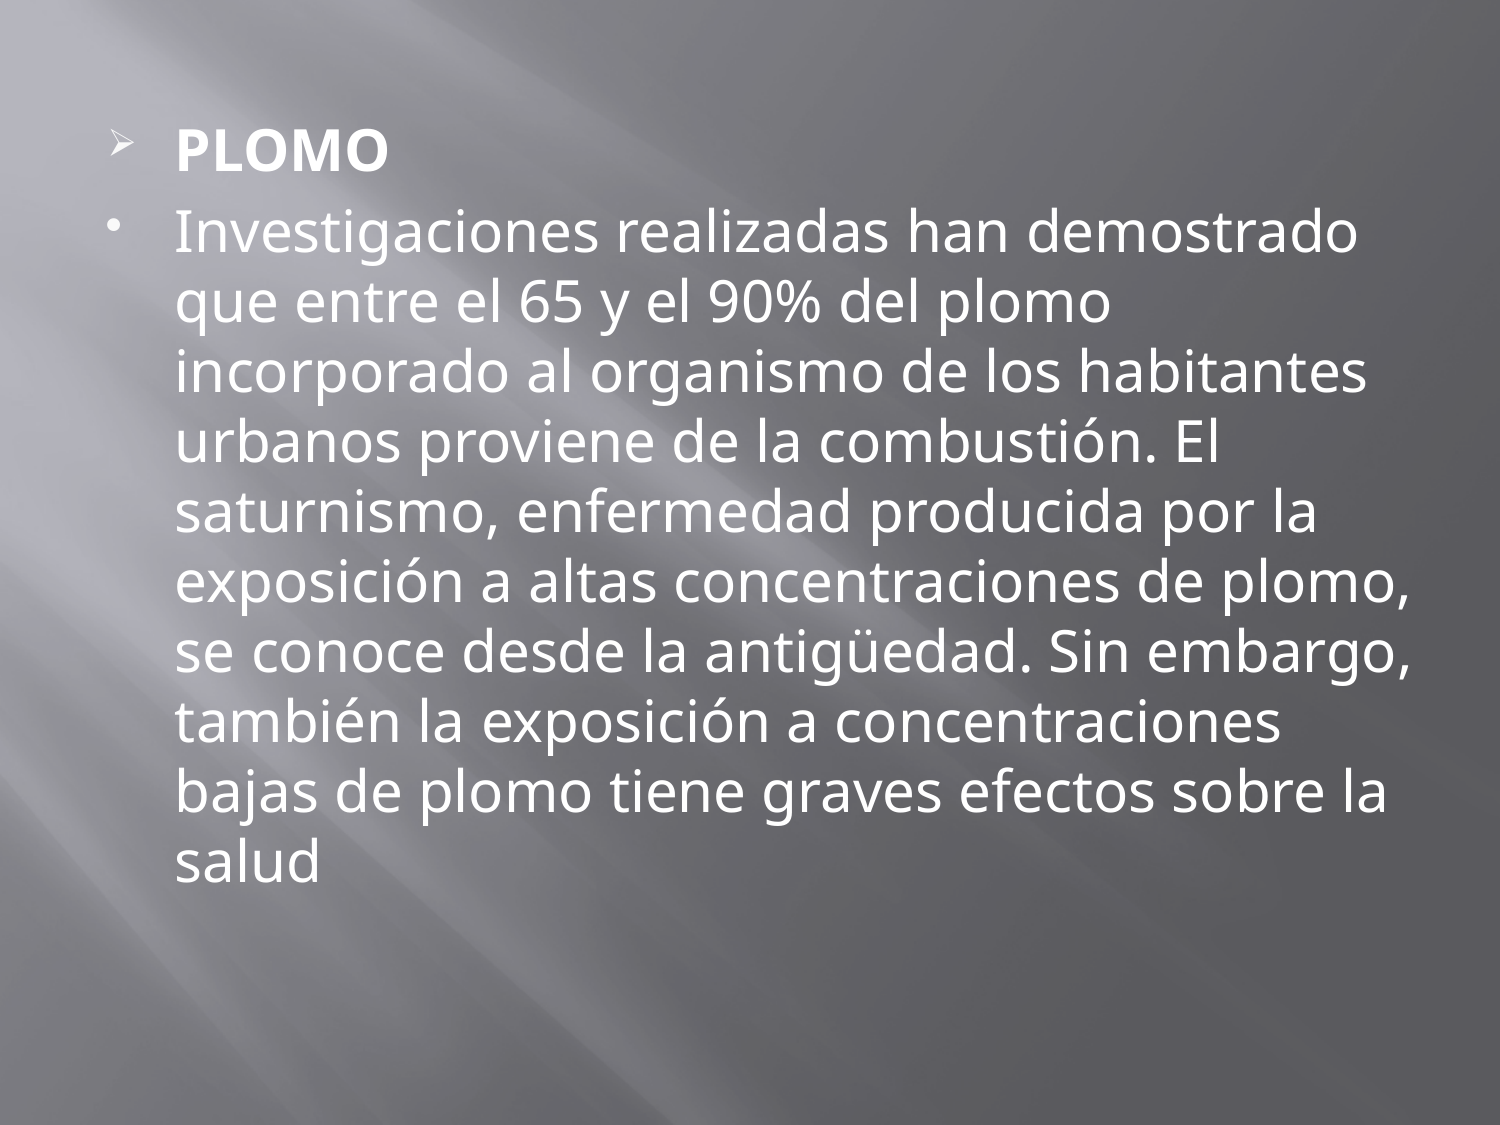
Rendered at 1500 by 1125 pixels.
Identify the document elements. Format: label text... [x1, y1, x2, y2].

list PLOMO Investigaciones realizadas han demostrado que entre el 65 y el 90% del plomo incorporado al organismo de los habitantes urbanos proviene de la combustión. El saturnismo, enfermedad producida por la exposición a altas concentraciones de plomo, se conoce desde la antigüedad. Sin embargo, también la exposición a concentraciones bajas de plomo tiene graves efectos sobre la salud [70, 105, 1430, 1043]
